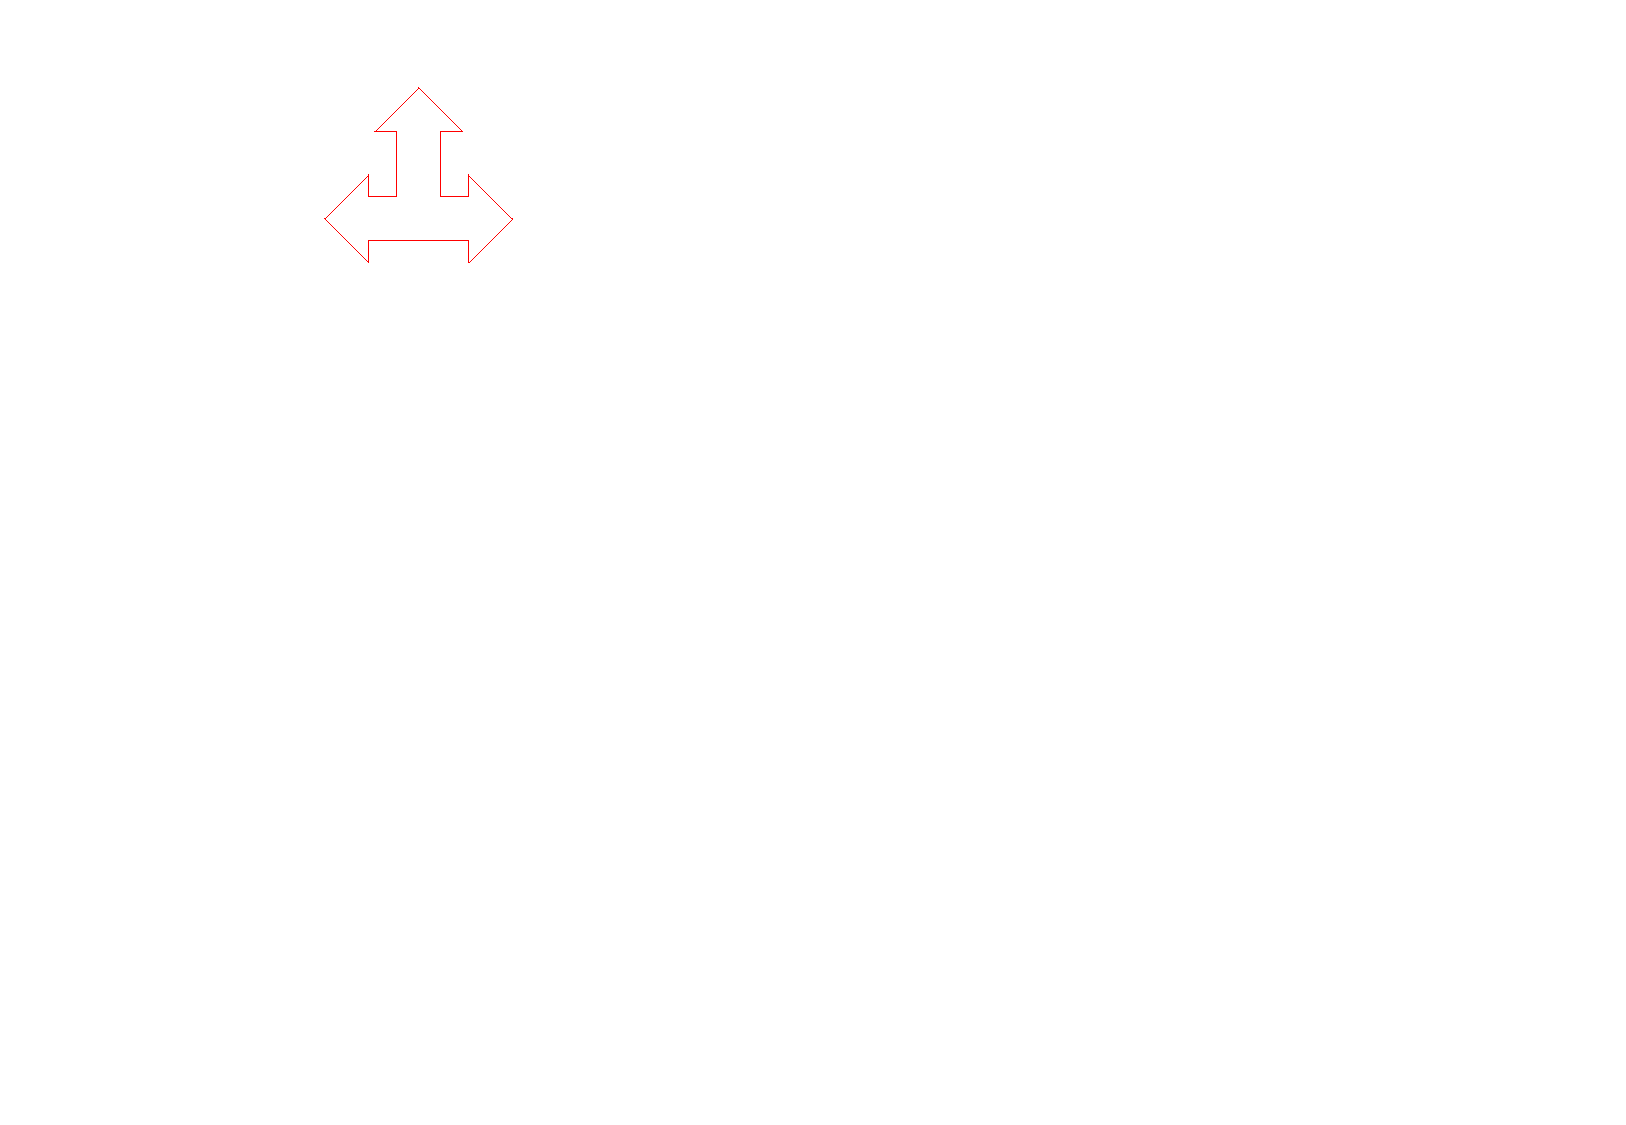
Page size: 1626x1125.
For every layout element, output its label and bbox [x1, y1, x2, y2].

text_box [324, 87, 513, 263]
